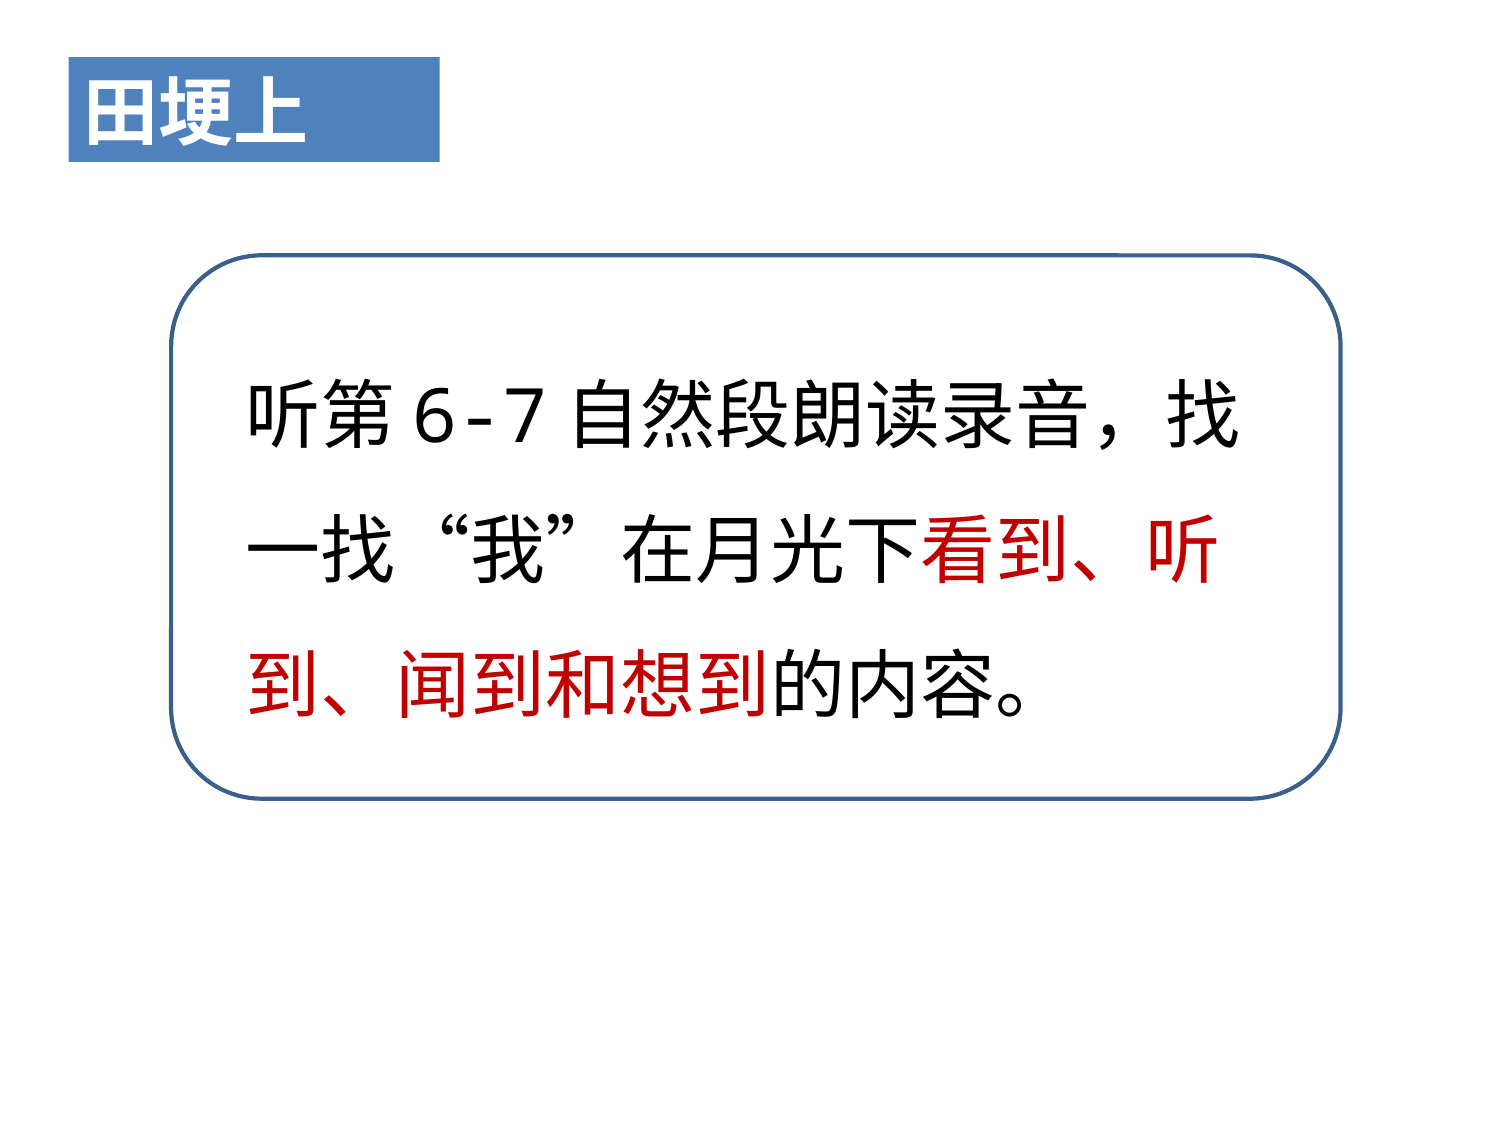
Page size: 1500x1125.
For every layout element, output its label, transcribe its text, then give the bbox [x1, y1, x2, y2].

text_box 田埂上 [68, 57, 440, 162]
text_box 听第6-7自然段朗读录音，找一找“我”在月光下看到、听到、闻到和想到的内容。 [230, 314, 1282, 735]
text_box [168, 253, 1343, 801]
